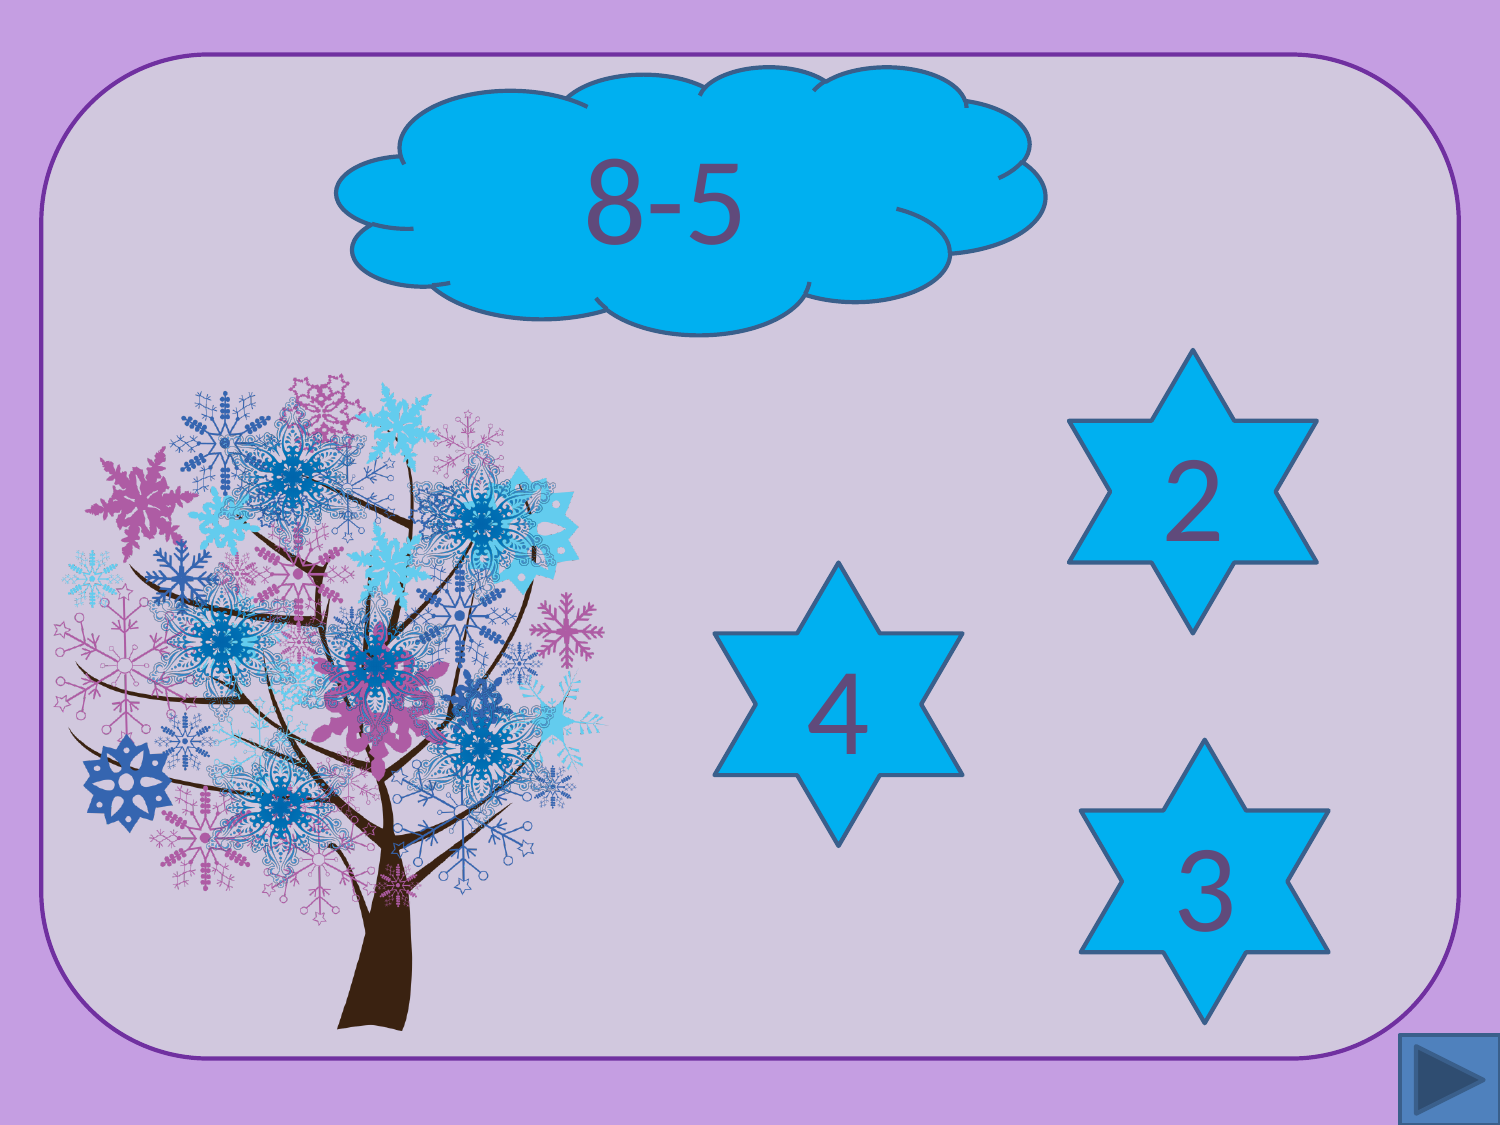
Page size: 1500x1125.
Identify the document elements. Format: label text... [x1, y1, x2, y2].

text_box [1398, 1033, 1500, 1125]
text_box [39, 52, 1461, 1061]
text_box 2 [1067, 347, 1319, 636]
text_box 4 [712, 560, 965, 849]
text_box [147, 396, 556, 888]
text_box 3 [1078, 737, 1331, 1026]
text_box 8-5 [333, 65, 1048, 338]
picture [52, 373, 609, 1031]
